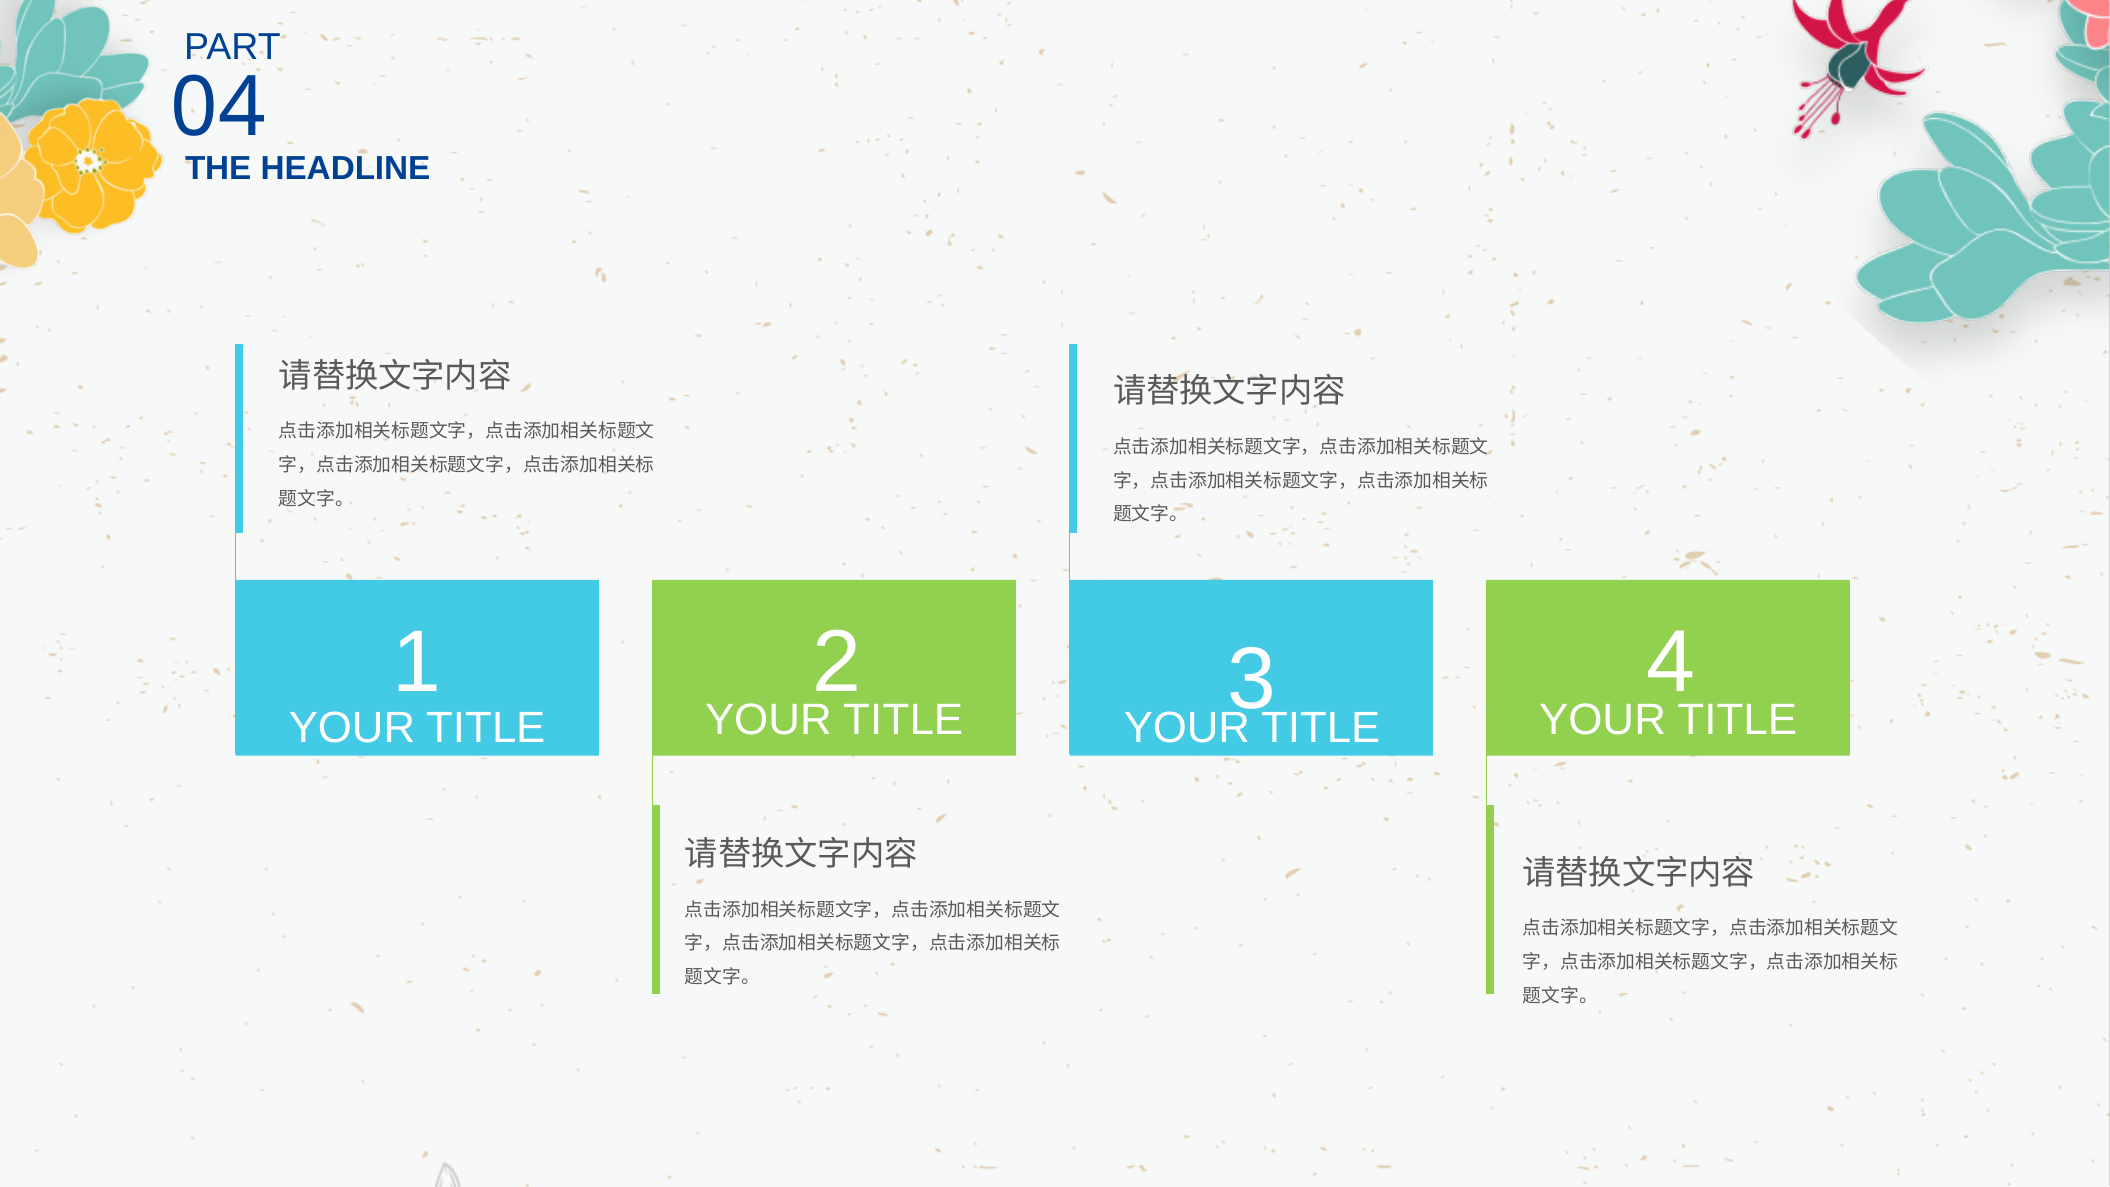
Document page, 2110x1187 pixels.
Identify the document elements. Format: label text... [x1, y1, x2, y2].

picture [0, 0, 2110, 1187]
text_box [235, 345, 242, 579]
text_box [1486, 756, 1493, 994]
text_box 请替换文字内容 [1113, 360, 1550, 419]
text_box 请替换文字内容 [278, 344, 715, 404]
picture [1518, 0, 2110, 494]
text_box PART [169, 14, 296, 75]
text_box THE HEADLINE [170, 138, 446, 194]
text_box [652, 756, 659, 994]
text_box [1069, 345, 1076, 579]
text_box 点击添加相关标题文字，点击添加相关标题文字，点击添加相关标题文字，点击添加相关标题文字。 [685, 886, 1062, 981]
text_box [1486, 579, 1850, 756]
text_box 点击添加相关标题文字，点击添加相关标题文字，点击添加相关标题文字，点击添加相关标题文字。 [278, 407, 655, 503]
text_box 点击添加相关标题文字，点击添加相关标题文字，点击添加相关标题文字，点击添加相关标题文字。 [1522, 904, 1899, 1000]
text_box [1069, 579, 1433, 756]
text_box 点击添加相关标题文字，点击添加相关标题文字，点击添加相关标题文字，点击添加相关标题文字。 [1113, 423, 1490, 519]
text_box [652, 579, 1016, 756]
text_box 请替换文字内容 [1522, 841, 1959, 901]
text_box 04 [156, 44, 281, 159]
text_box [235, 579, 599, 756]
text_box 请替换文字内容 [685, 822, 1121, 882]
